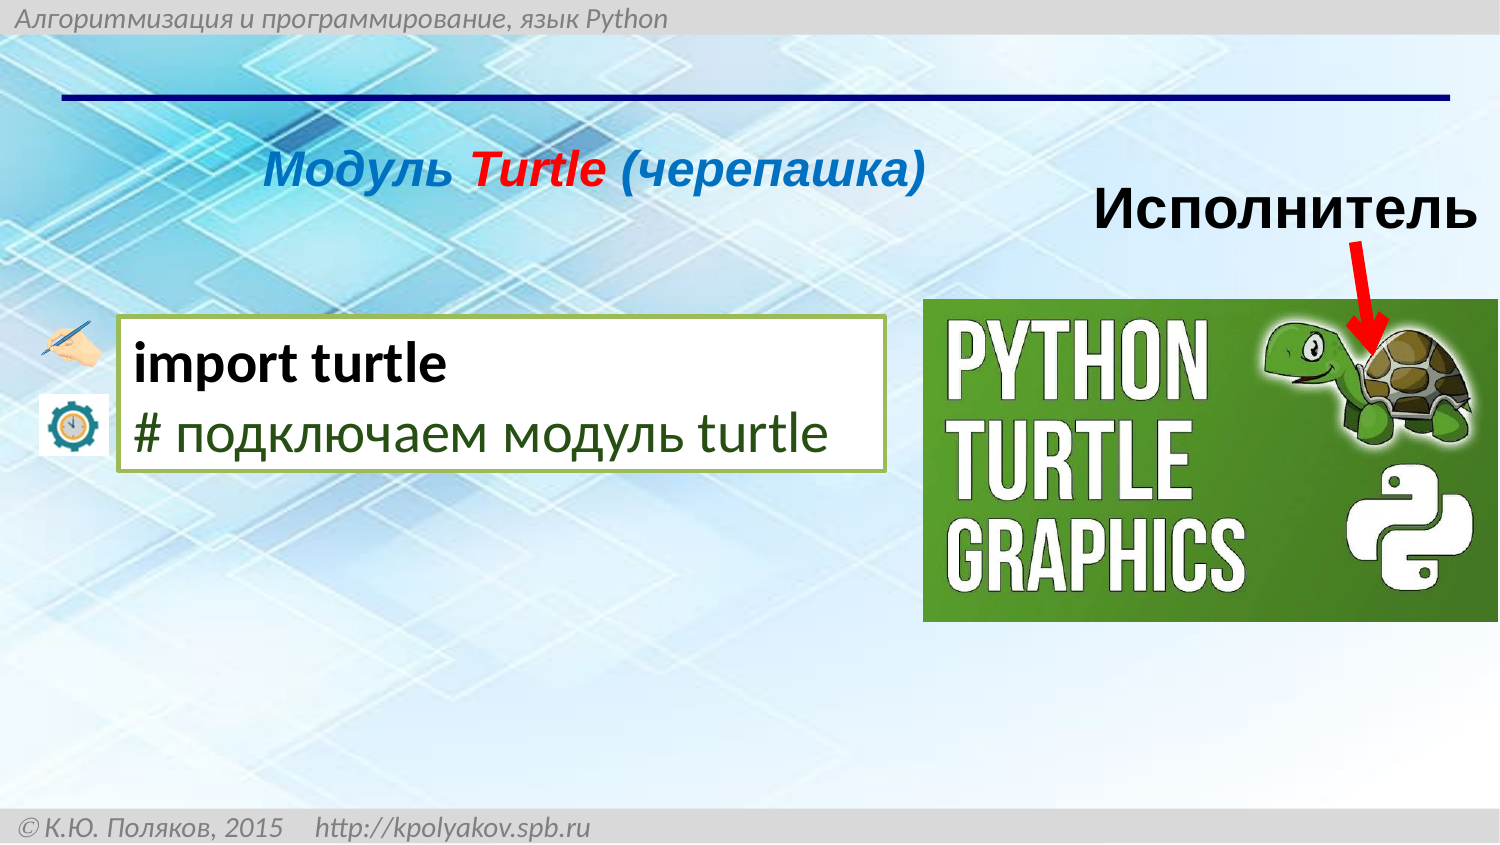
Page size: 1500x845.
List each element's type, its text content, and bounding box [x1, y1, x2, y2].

text_box Модуль Turtle (черепашка) [88, 138, 1102, 196]
text_box Исполнитель [1079, 162, 1495, 247]
text_box [1354, 241, 1365, 297]
text_box import turtle # подключаем модуль turtle [116, 314, 887, 473]
picture [0, 35, 1500, 808]
